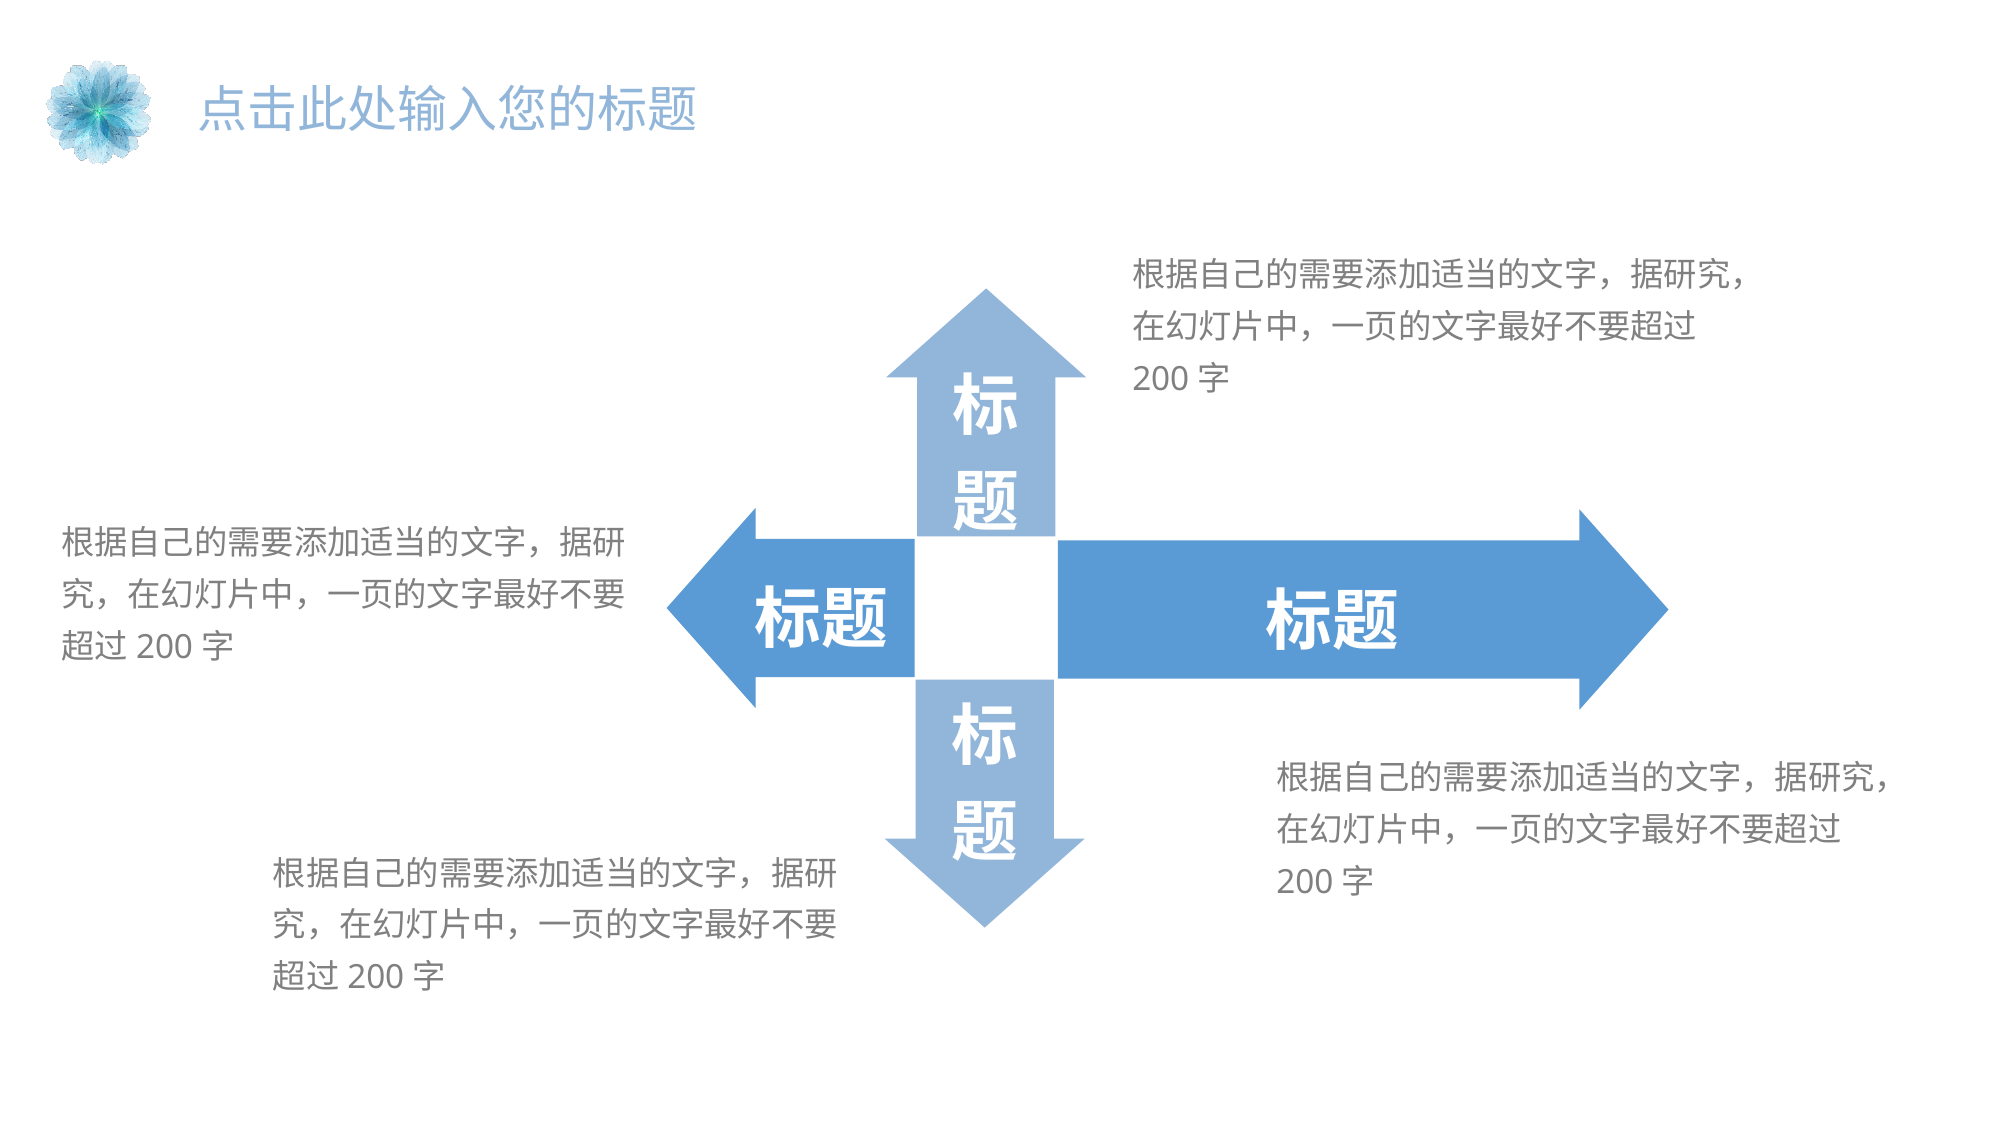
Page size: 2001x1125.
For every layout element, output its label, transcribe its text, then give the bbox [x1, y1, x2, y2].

text_box 根据自己的需要添加适当的文字，据研究，在幻灯片中，一页的文字最好不要超过200字 [250, 828, 865, 1007]
text_box 标题 [886, 288, 1087, 537]
text_box 根据自己的需要添加适当的文字，据研究，在幻灯片中，一页的文字最好不要超过200字 [1254, 733, 1924, 911]
text_box 根据自己的需要添加适当的文字，据研究，在幻灯片中，一页的文字最好不要超过200字 [39, 498, 654, 676]
text_box 根据自己的需要添加适当的文字，据研究，在幻灯片中，一页的文字最好不要超过200字 [1110, 230, 1780, 409]
picture [36, 48, 161, 174]
text_box 点击此处输入您的标题 [182, 70, 1085, 146]
text_box 标题 [1057, 509, 1669, 710]
text_box 标题 [884, 679, 1085, 928]
text_box 标题 [666, 507, 915, 709]
